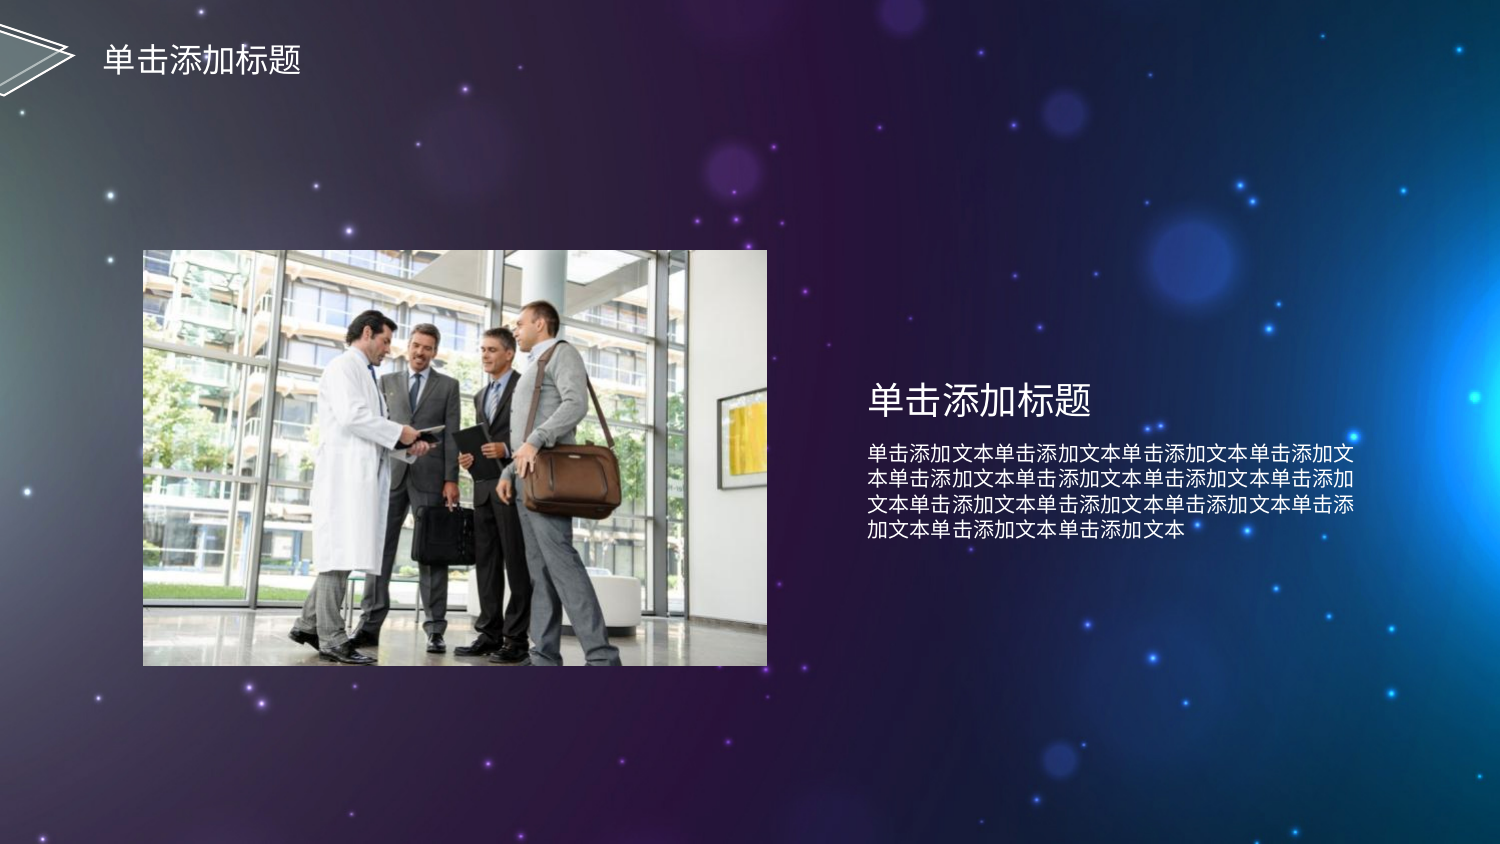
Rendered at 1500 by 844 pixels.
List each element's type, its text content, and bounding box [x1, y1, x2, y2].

text_box 单击添加标题 单击添加文本单击添加文本单击添加文本单击添加文本单击添加文本单击添加文本单击添加文本单击添加文本单击添加文本单击添加文本单击添加文本单击添加文本单击添加文本单击添加文本 [852, 369, 1385, 575]
picture [0, 0, 1500, 844]
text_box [0, 0, 57, 89]
text_box 单击添加标题 [88, 31, 412, 87]
